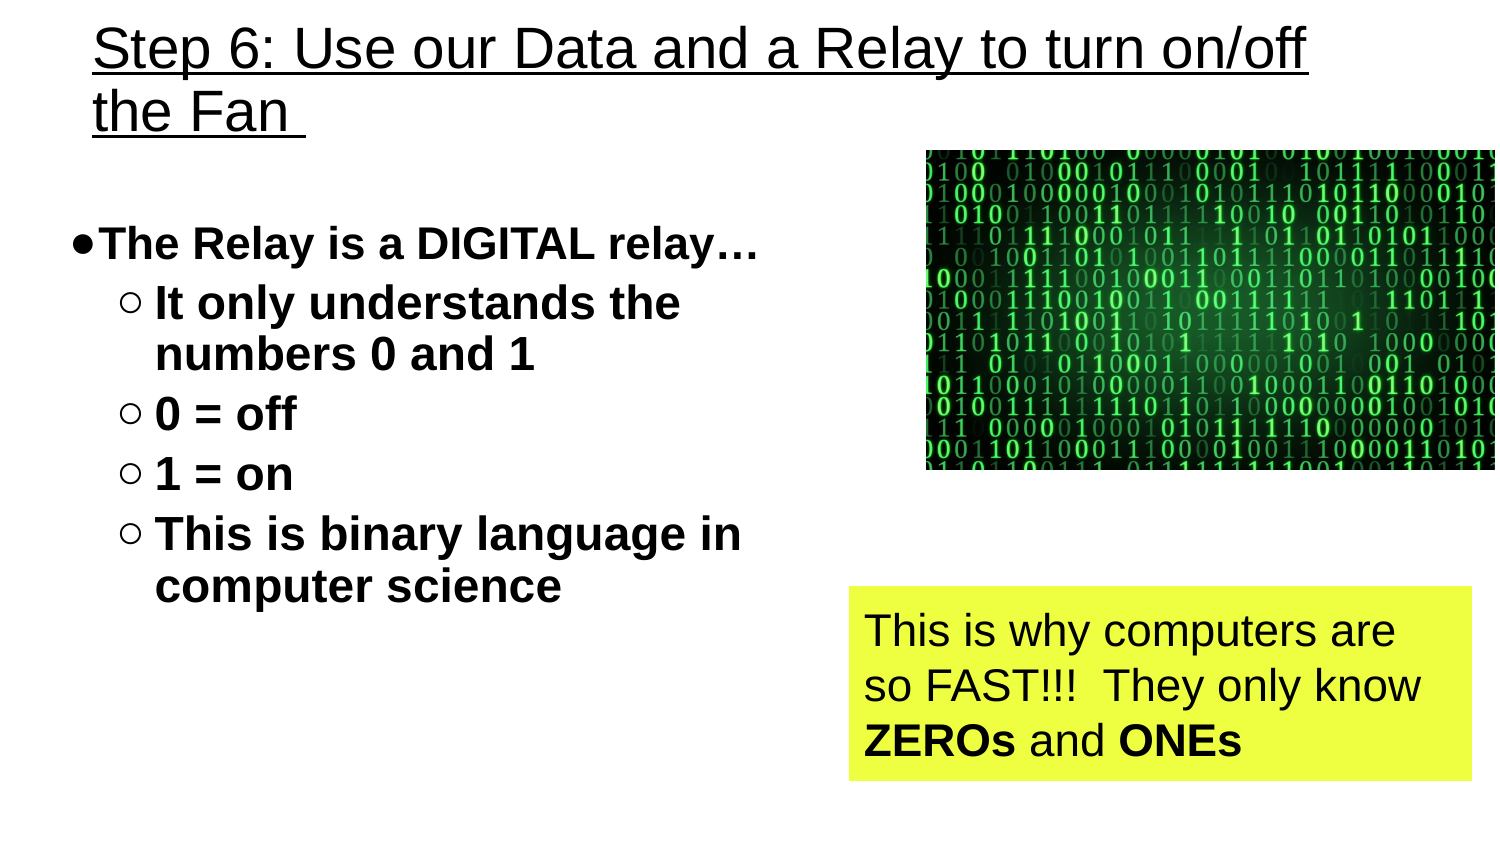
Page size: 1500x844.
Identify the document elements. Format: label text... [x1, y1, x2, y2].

picture [926, 149, 1495, 470]
text_box This is why computers are so FAST!!! They only know ZEROs and ONEs [848, 586, 1472, 781]
list The Relay is a DIGITAL relay… It only understands the numbers 0 and 1 0 = off 1 = on This is binary language in computer science [57, 214, 874, 701]
title Step 6: Use our Data and a Relay to turn on/off the Fan [80, 0, 1375, 164]
